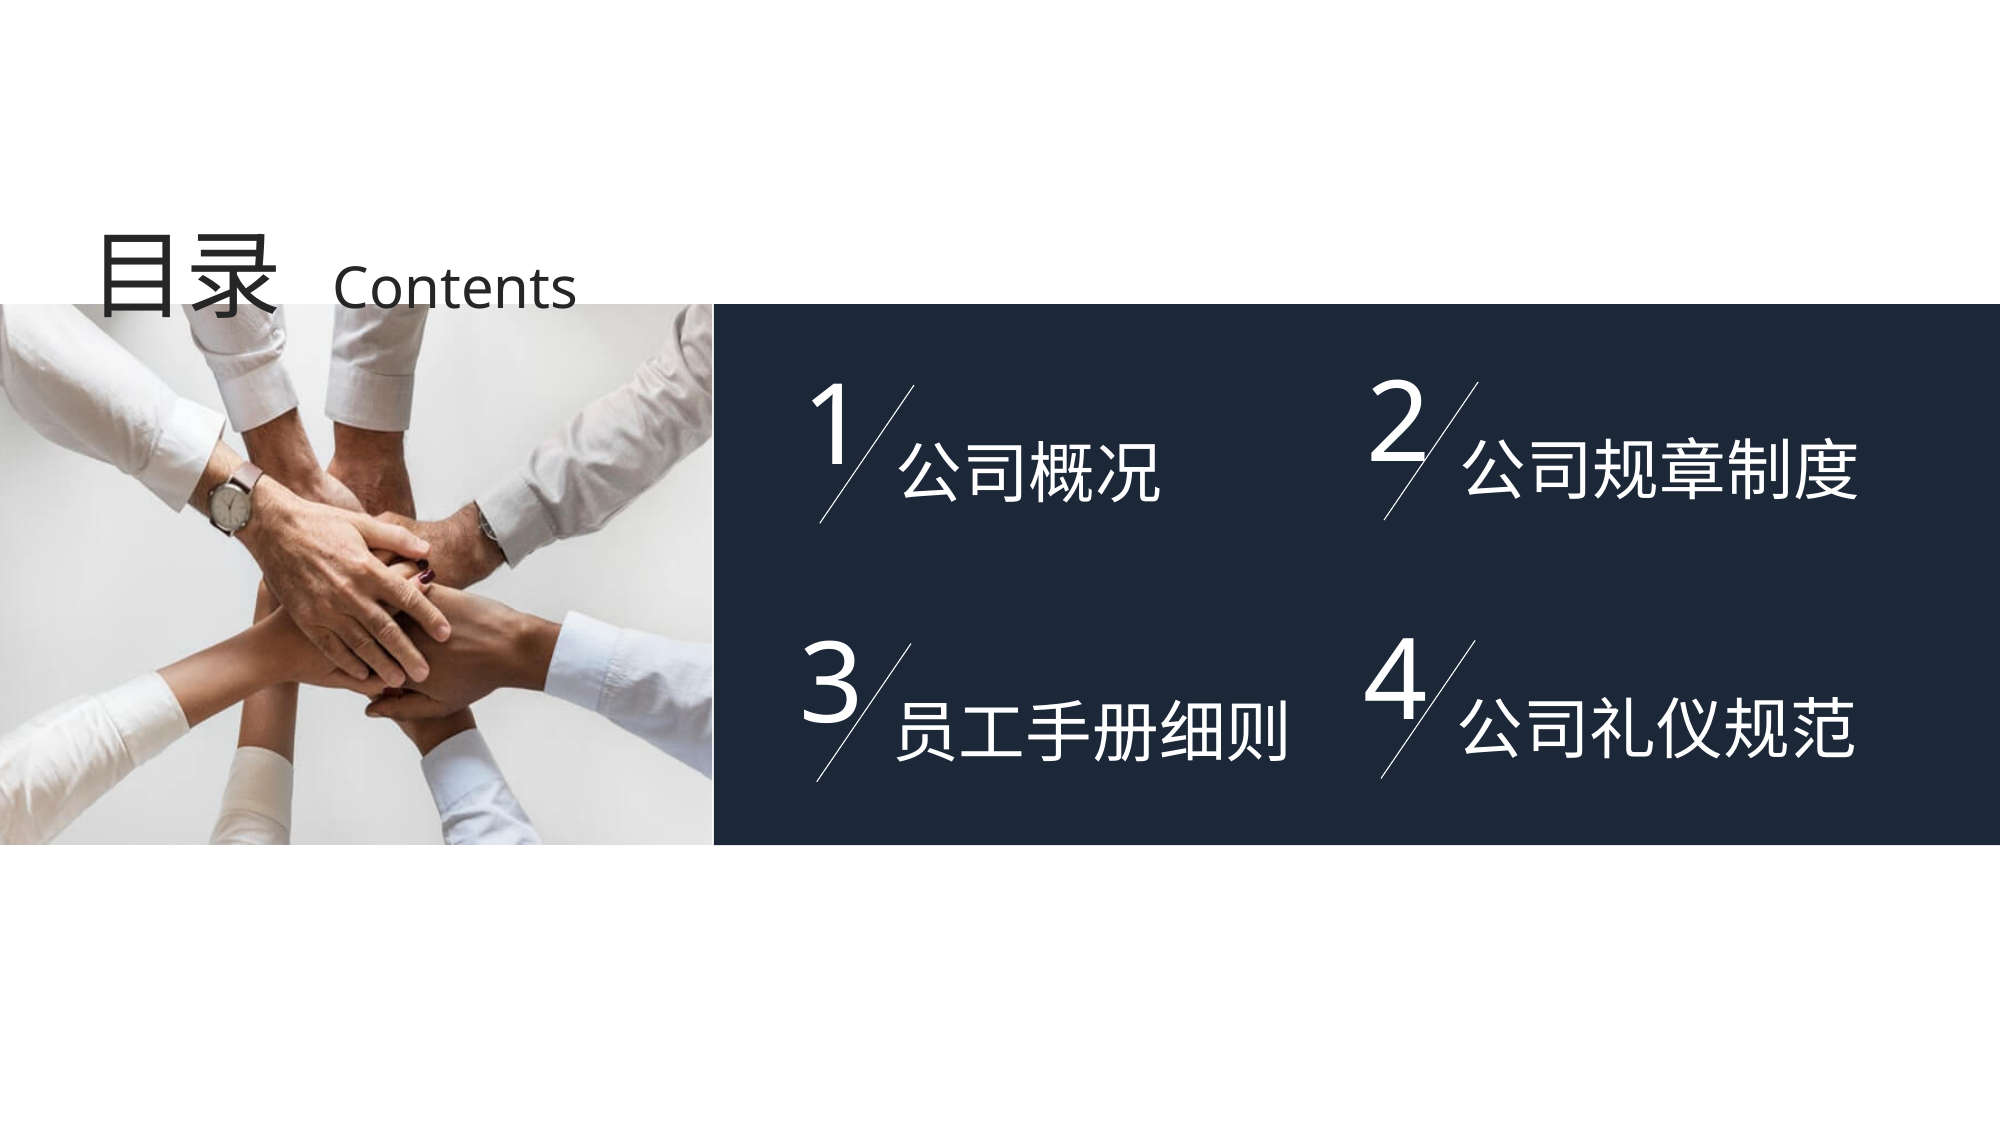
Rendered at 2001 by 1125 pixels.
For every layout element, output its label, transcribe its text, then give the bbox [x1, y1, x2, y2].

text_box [1352, 300, 1886, 521]
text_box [1349, 559, 1883, 779]
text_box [784, 562, 1326, 782]
text_box 目录 Contents [74, 131, 640, 347]
text_box [713, 303, 2000, 846]
text_box [0, 303, 713, 846]
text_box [788, 304, 1204, 524]
